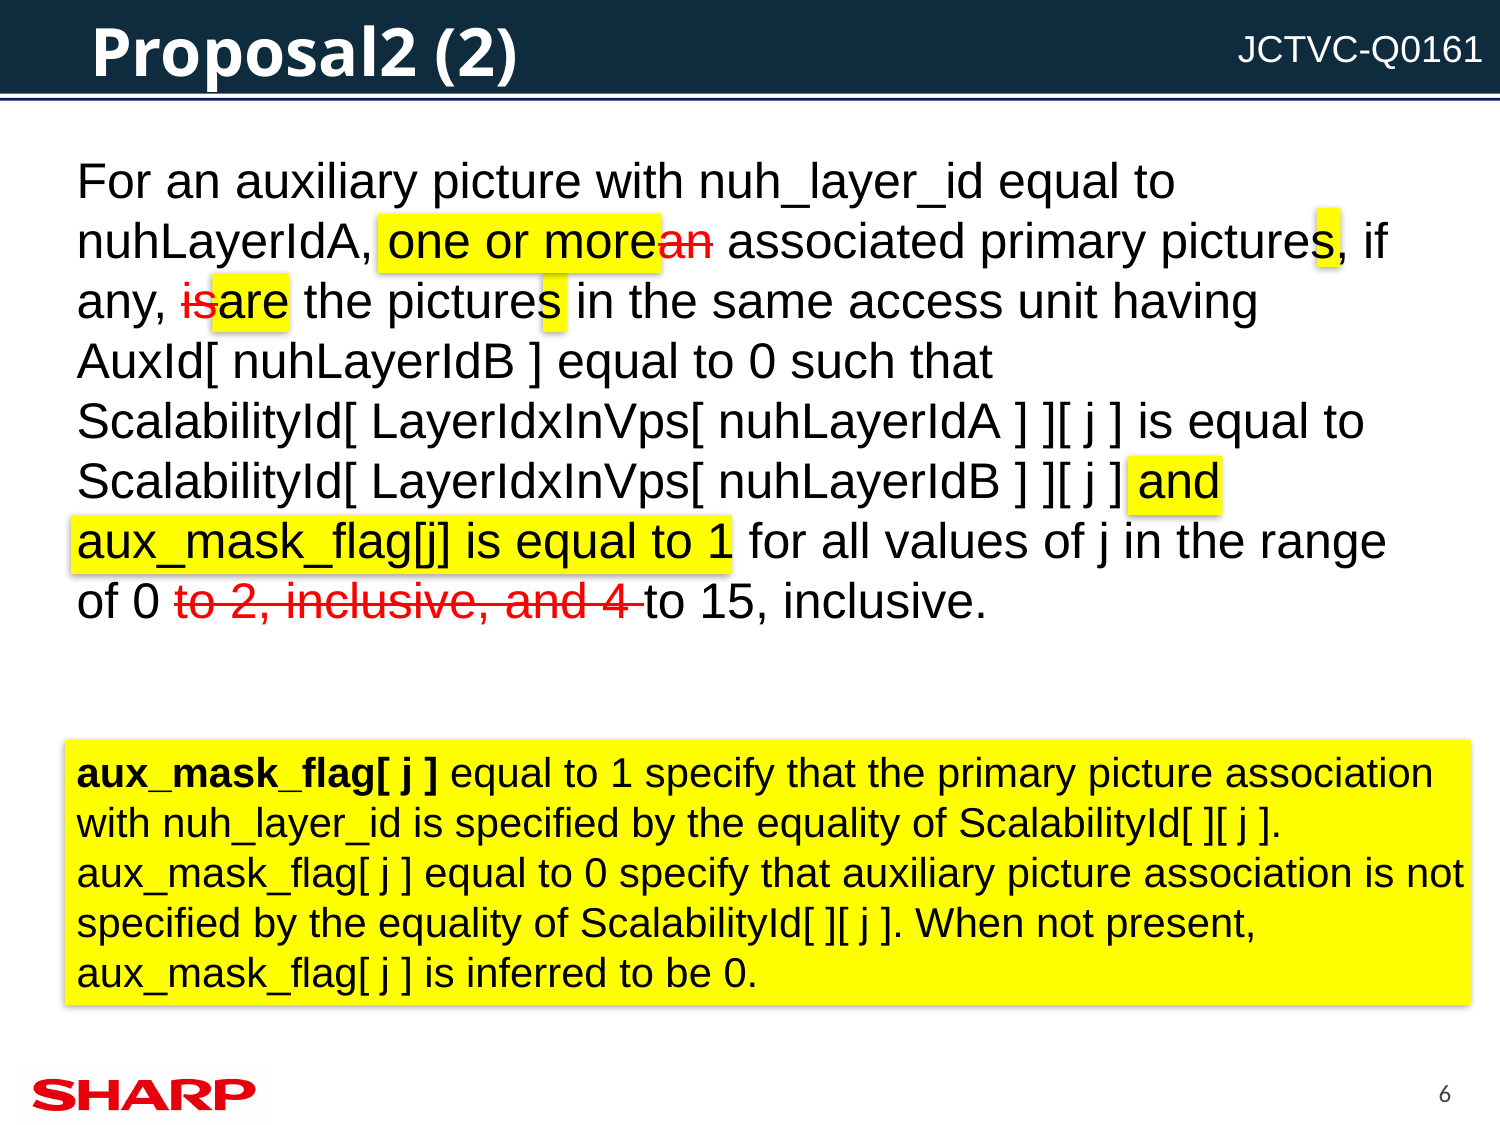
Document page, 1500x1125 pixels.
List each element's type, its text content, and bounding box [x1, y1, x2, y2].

title Proposal2 (2) [74, 15, 1426, 85]
text_box aux_mask_flag[ j ] equal to 1 specify that the primary picture association with nuh_layer_id is specified by the equality of ScalabilityId[ ][ j ]. aux_mask_flag[ j ] equal to 0 specify that auxiliary picture association is not specified by the equality of ScalabilityId[ ][ j ]. When not present, aux_mask_flag[ j ] is inferred to be 0. [70, 739, 1500, 1052]
slide_number 6 [1345, 1062, 1467, 1108]
text_box [64, 739, 70, 1006]
text_box For an auxiliary picture with nuh_layer_id equal to nuhLayerIdA, one or morean associated primary pictures, if any, isare the pictures in the same access unit having AuxId[ nuhLayerIdB ] equal to 0 such that ScalabilityId[ LayerIdxInVps[ nuhLayerIdA ] ][ j ] is equal to ScalabilityId[ LayerIdxInVps[ nuhLayerIdB ] ][ j ] and aux_mask_flag[j] is equal to 1 for all values of j in the range of 0 to 2, inclusive, and 4 to 15, inclusive. [70, 143, 1430, 695]
picture [17, 1064, 271, 1125]
